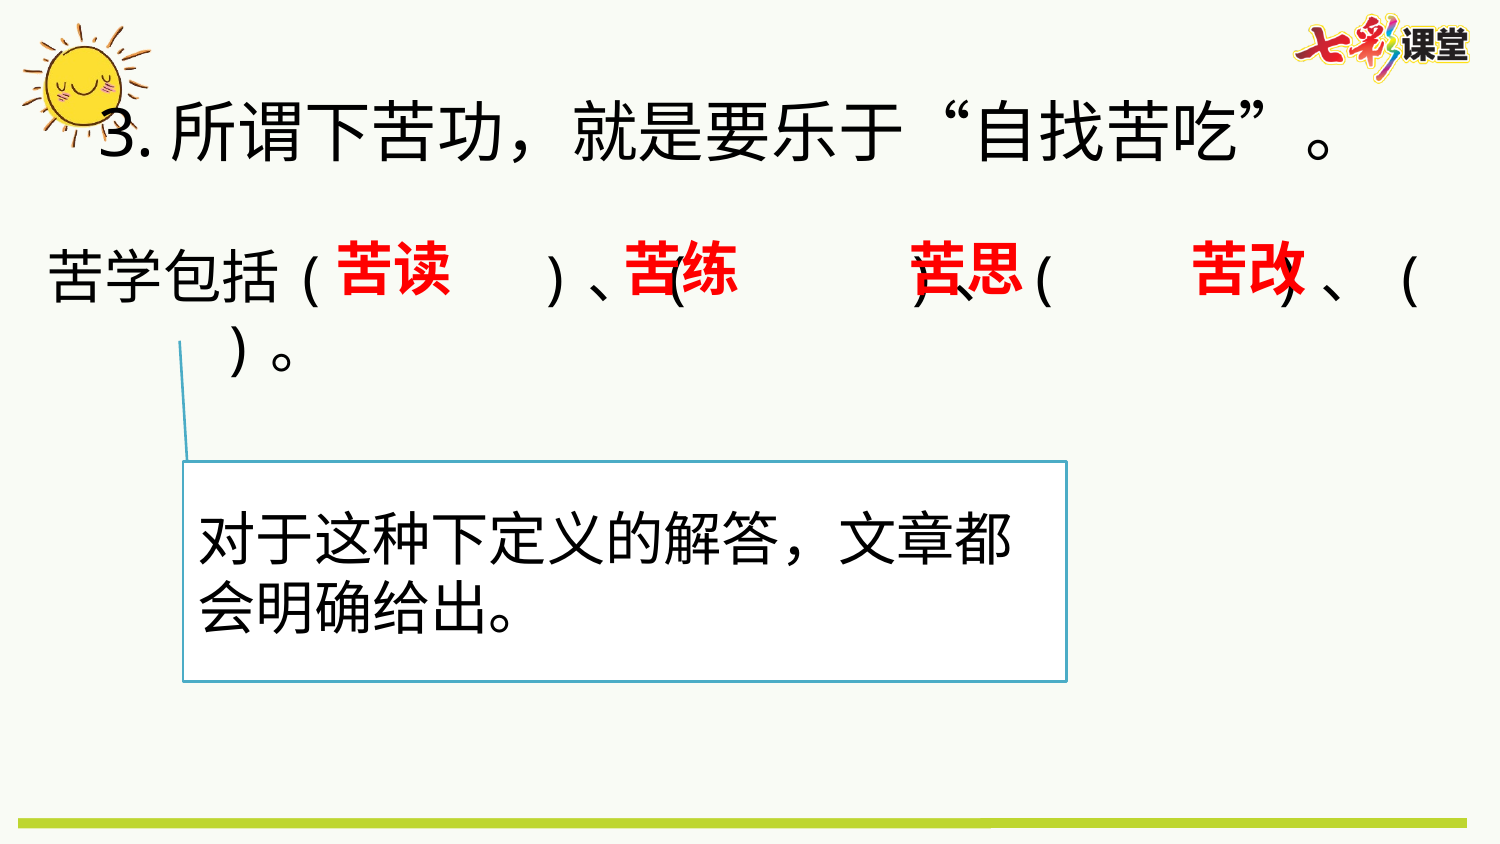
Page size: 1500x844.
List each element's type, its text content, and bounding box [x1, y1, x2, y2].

text_box 苦练 [608, 224, 759, 309]
text_box 3.所谓下苦功，就是要乐于“自找苦吃”。 苦学包括( )、( )、( )、( )。 [31, 82, 1457, 528]
picture [0, 0, 173, 172]
text_box 苦改 [1176, 224, 1326, 309]
picture [1291, 9, 1472, 87]
text_box 苦读 [320, 224, 471, 309]
text_box 苦思 [894, 224, 1044, 309]
picture [18, 771, 1467, 844]
text_box 对于这种下定义的解答，文章都会明确给出。 [178, 340, 1068, 683]
